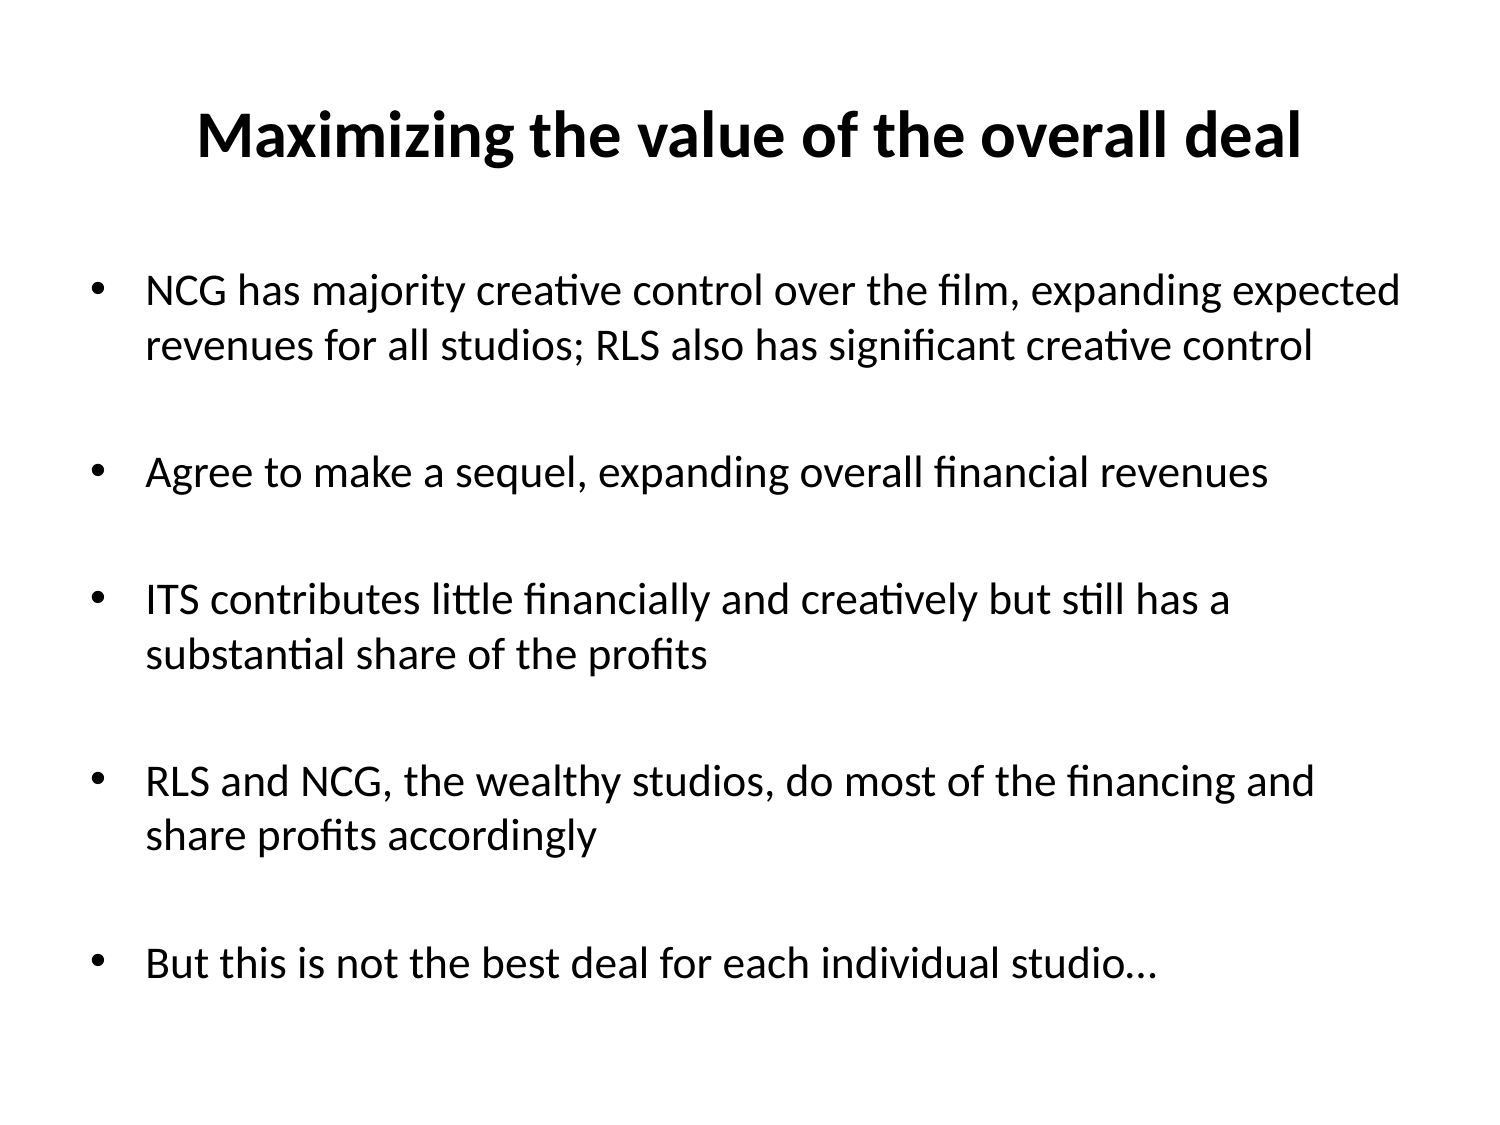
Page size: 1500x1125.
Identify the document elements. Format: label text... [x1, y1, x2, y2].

title Maximizing the value of the overall deal [75, 37, 1425, 225]
list NCG has majority creative control over the film, expanding expected revenues for all studios; RLS also has significant creative control Agree to make a sequel, expanding overall financial revenues ITS contributes little financially and creatively but still has a substantial share of the profits RLS and NCG, the wealthy studios, do most of the financing and share profits accordingly But this is not the best deal for each individual studio… [75, 252, 1425, 1050]
